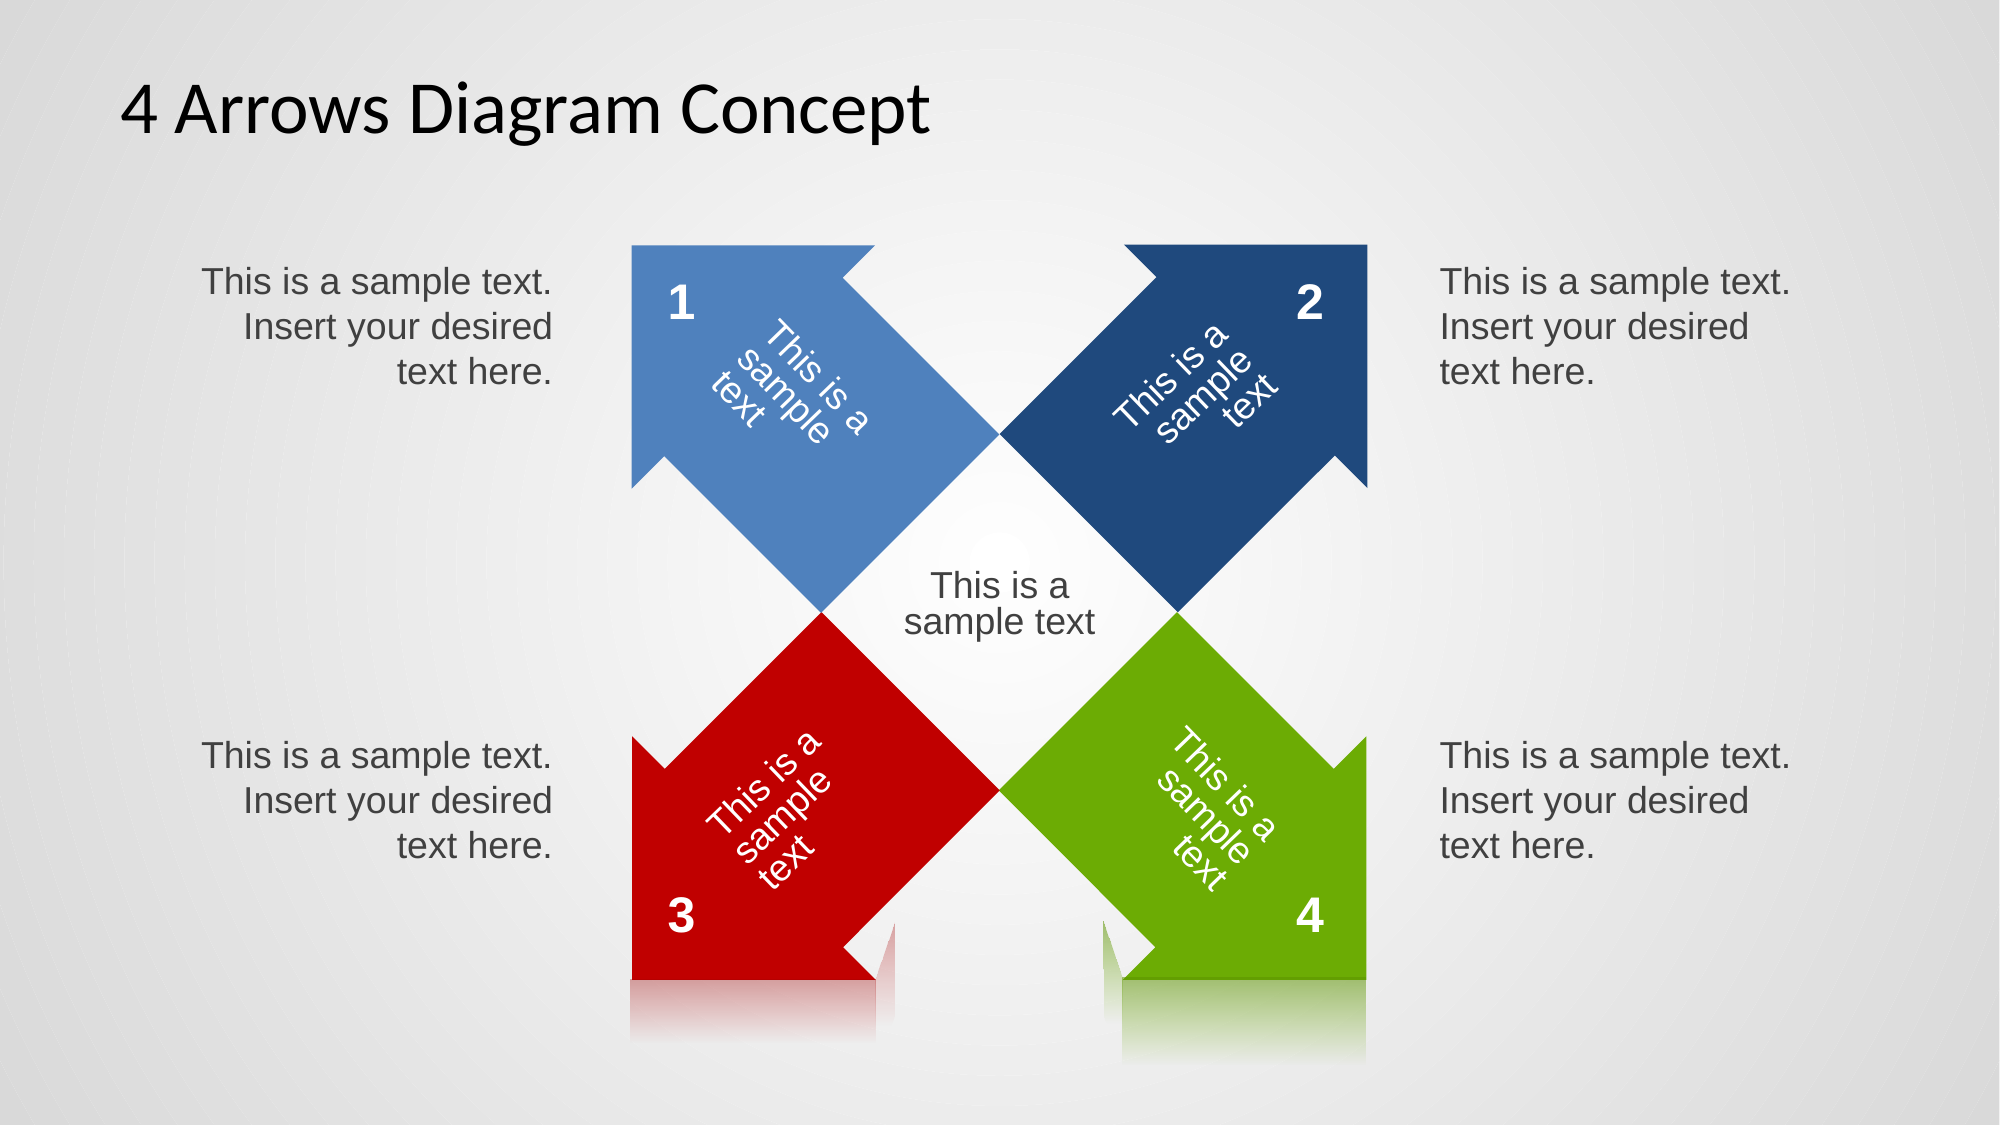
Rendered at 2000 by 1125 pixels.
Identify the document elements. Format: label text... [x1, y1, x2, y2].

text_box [574, 187, 1426, 1068]
text_box This is a sample text. Insert your desired text here. [1430, 249, 1825, 400]
text_box This is a sample text. Insert your desired text here. [1430, 724, 1825, 874]
title 4 Arrows Diagram Concept [99, 45, 1900, 162]
text_box This is a sample text. Insert your desired text here. [167, 724, 568, 874]
text_box This is a sample text. Insert your desired text here. [167, 249, 568, 400]
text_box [731, 317, 1257, 897]
